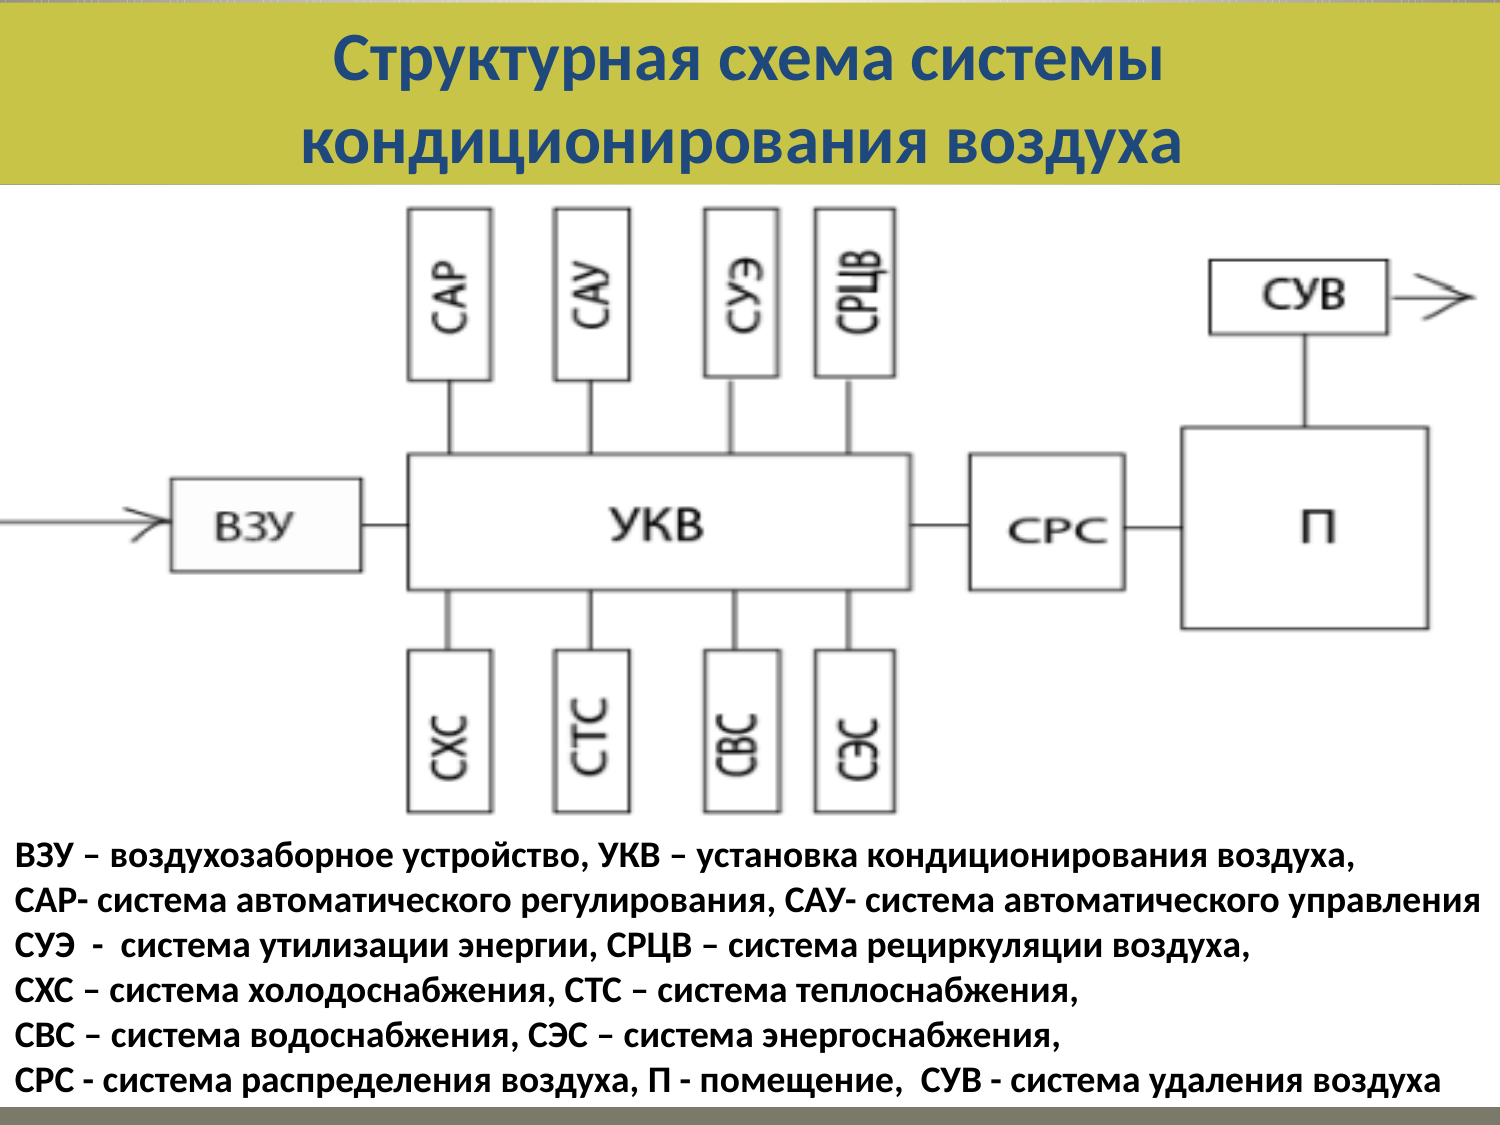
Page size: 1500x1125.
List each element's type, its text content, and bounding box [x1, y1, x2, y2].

text_box ВЗУ – воздухозаборное устройство, УКВ – установка кондиционирования воздуха, САР- система автоматического регулирования, САУ- система автоматического управления СУЭ - система утилизации энергии, СРЦВ – система рециркуляции воздуха, СХС – система холодоснабжения, СТС – система теплоснабжения, СВС – система водоснабжения, СЭС – система энергоснабжения, СРС - система распределения воздуха, П - помещение, СУВ - система удаления воздуха [0, 842, 1500, 1107]
title Структурная схема системы кондиционирования воздуха [0, 2, 1500, 185]
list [0, 185, 1500, 835]
